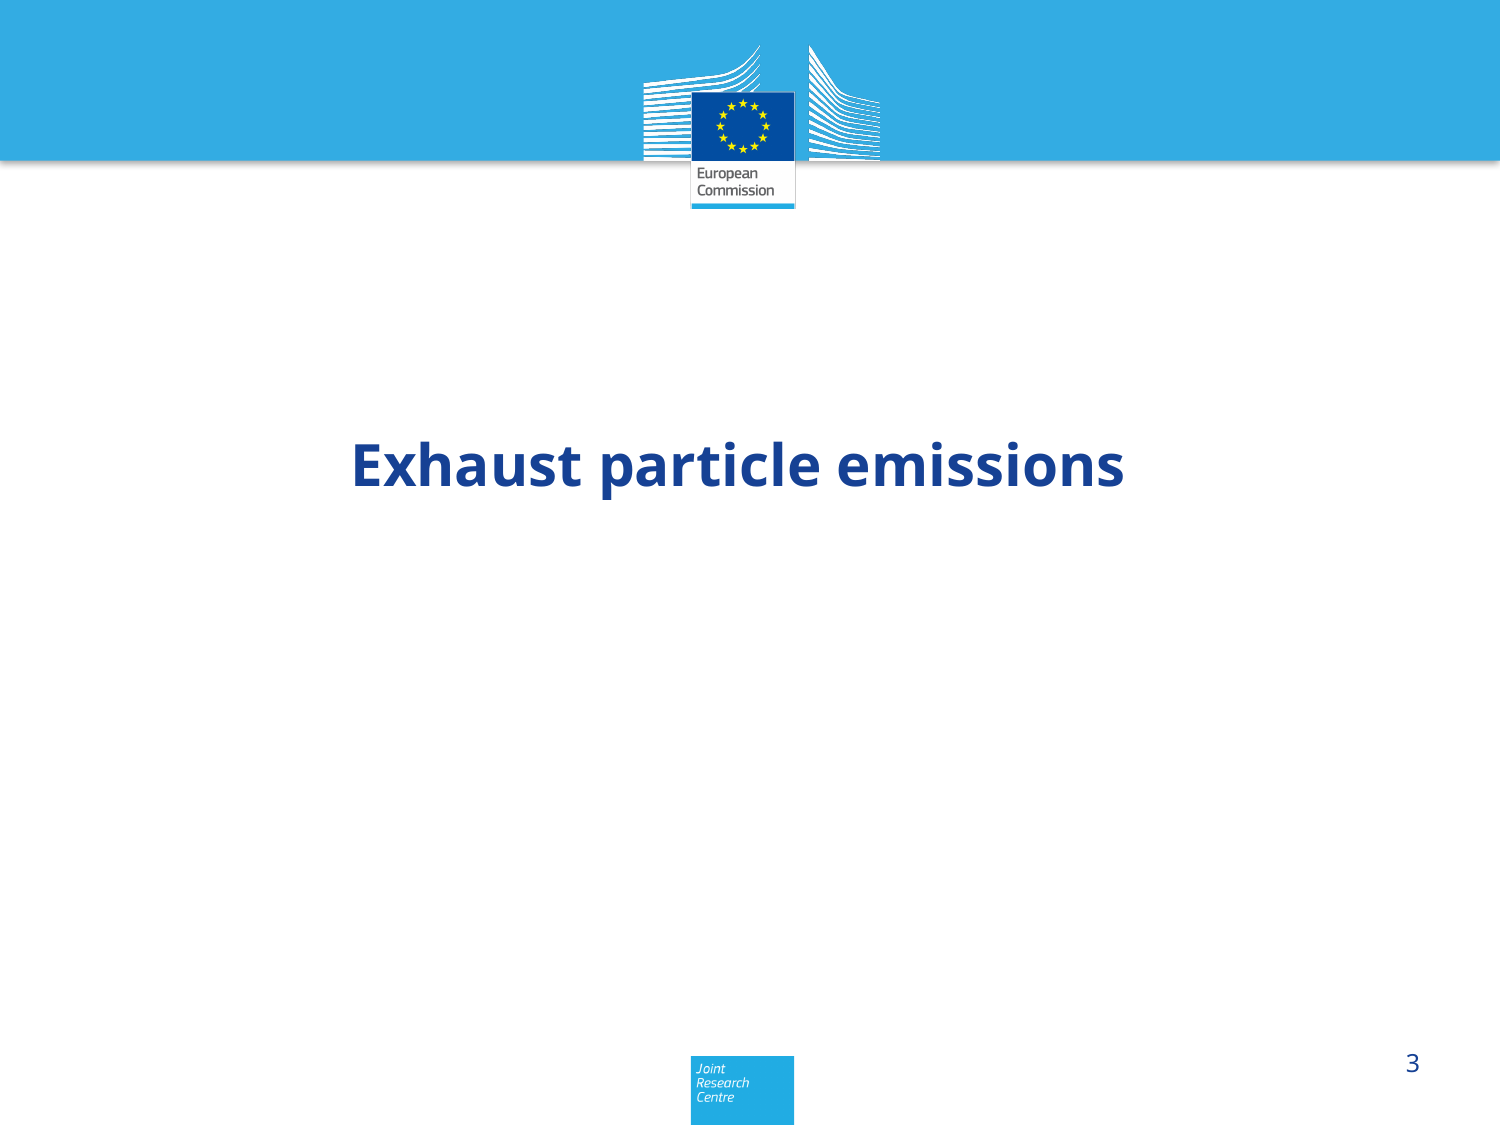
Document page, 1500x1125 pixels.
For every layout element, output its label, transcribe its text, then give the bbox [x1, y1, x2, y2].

title Exhaust particle emissions [64, 420, 1412, 528]
